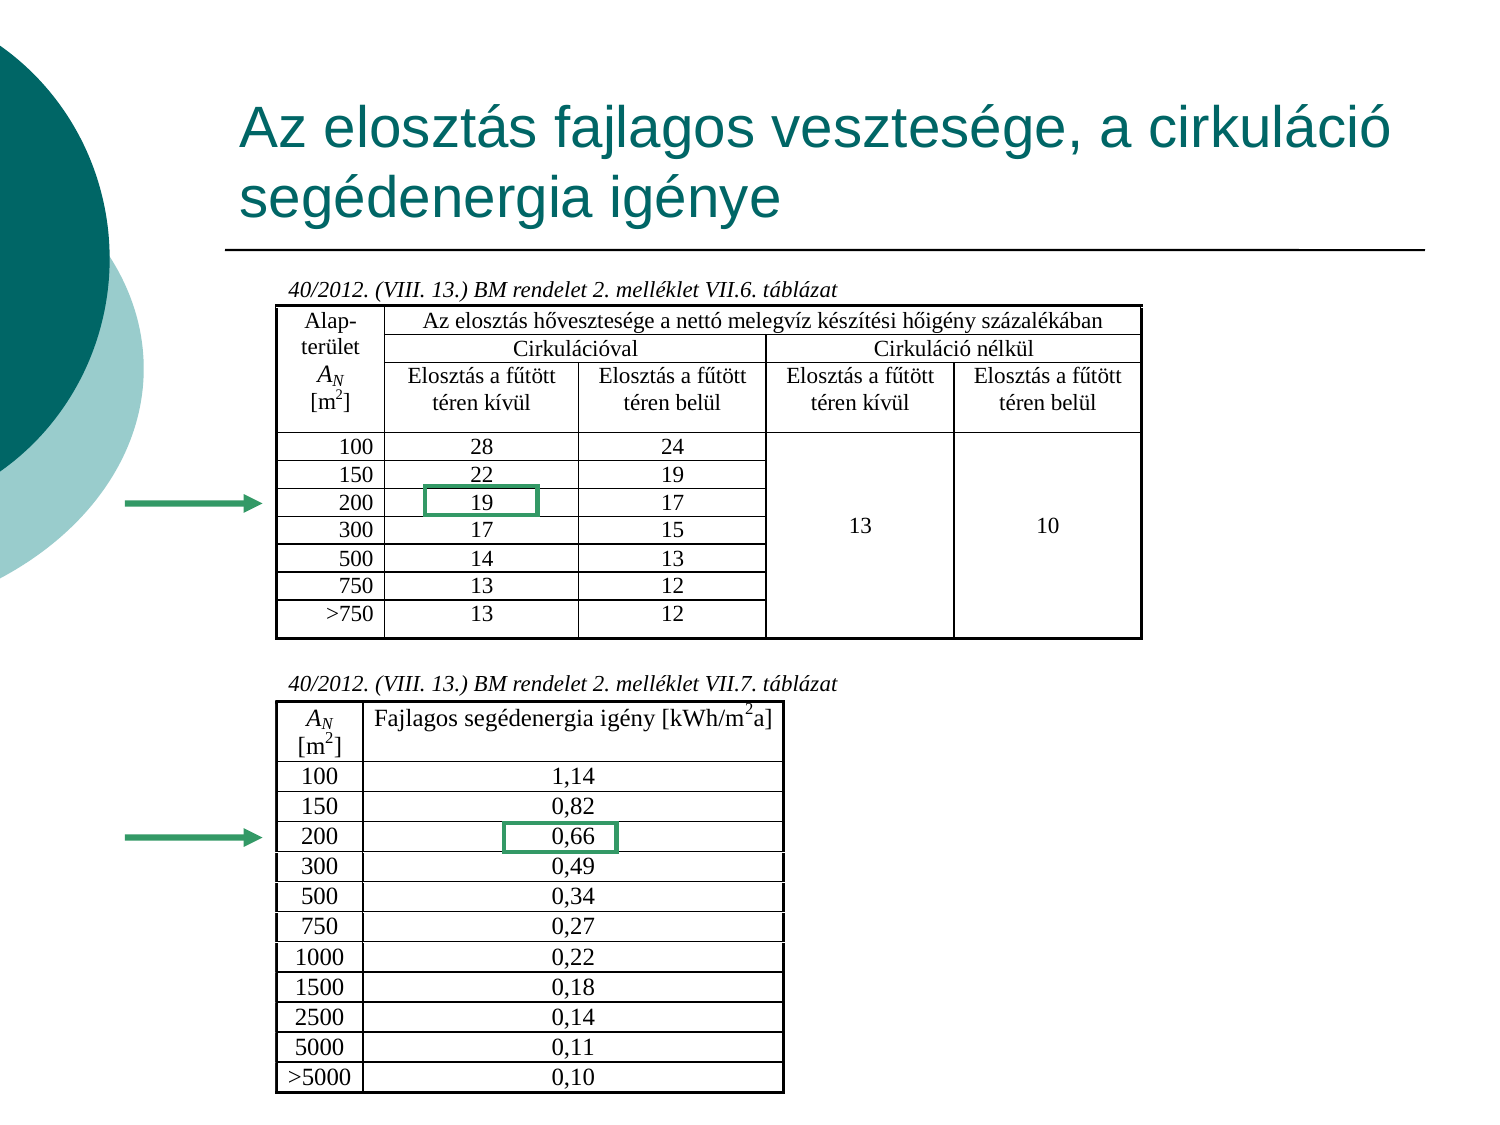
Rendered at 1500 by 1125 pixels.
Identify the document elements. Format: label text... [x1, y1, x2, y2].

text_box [274, 700, 1240, 1124]
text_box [274, 303, 1246, 670]
text_box 40/2012. (VIII. 13.) BM rendelet 2. melléklet VII.6. táblázat [273, 267, 1211, 303]
text_box [124, 497, 263, 510]
text_box 40/2012. (VIII. 13.) BM rendelet 2. melléklet VII.7. táblázat [273, 675, 1211, 699]
title Az elosztás fajlagos vesztesége, a cirkuláció segédenergia igénye [224, 49, 1425, 237]
text_box [124, 831, 263, 844]
